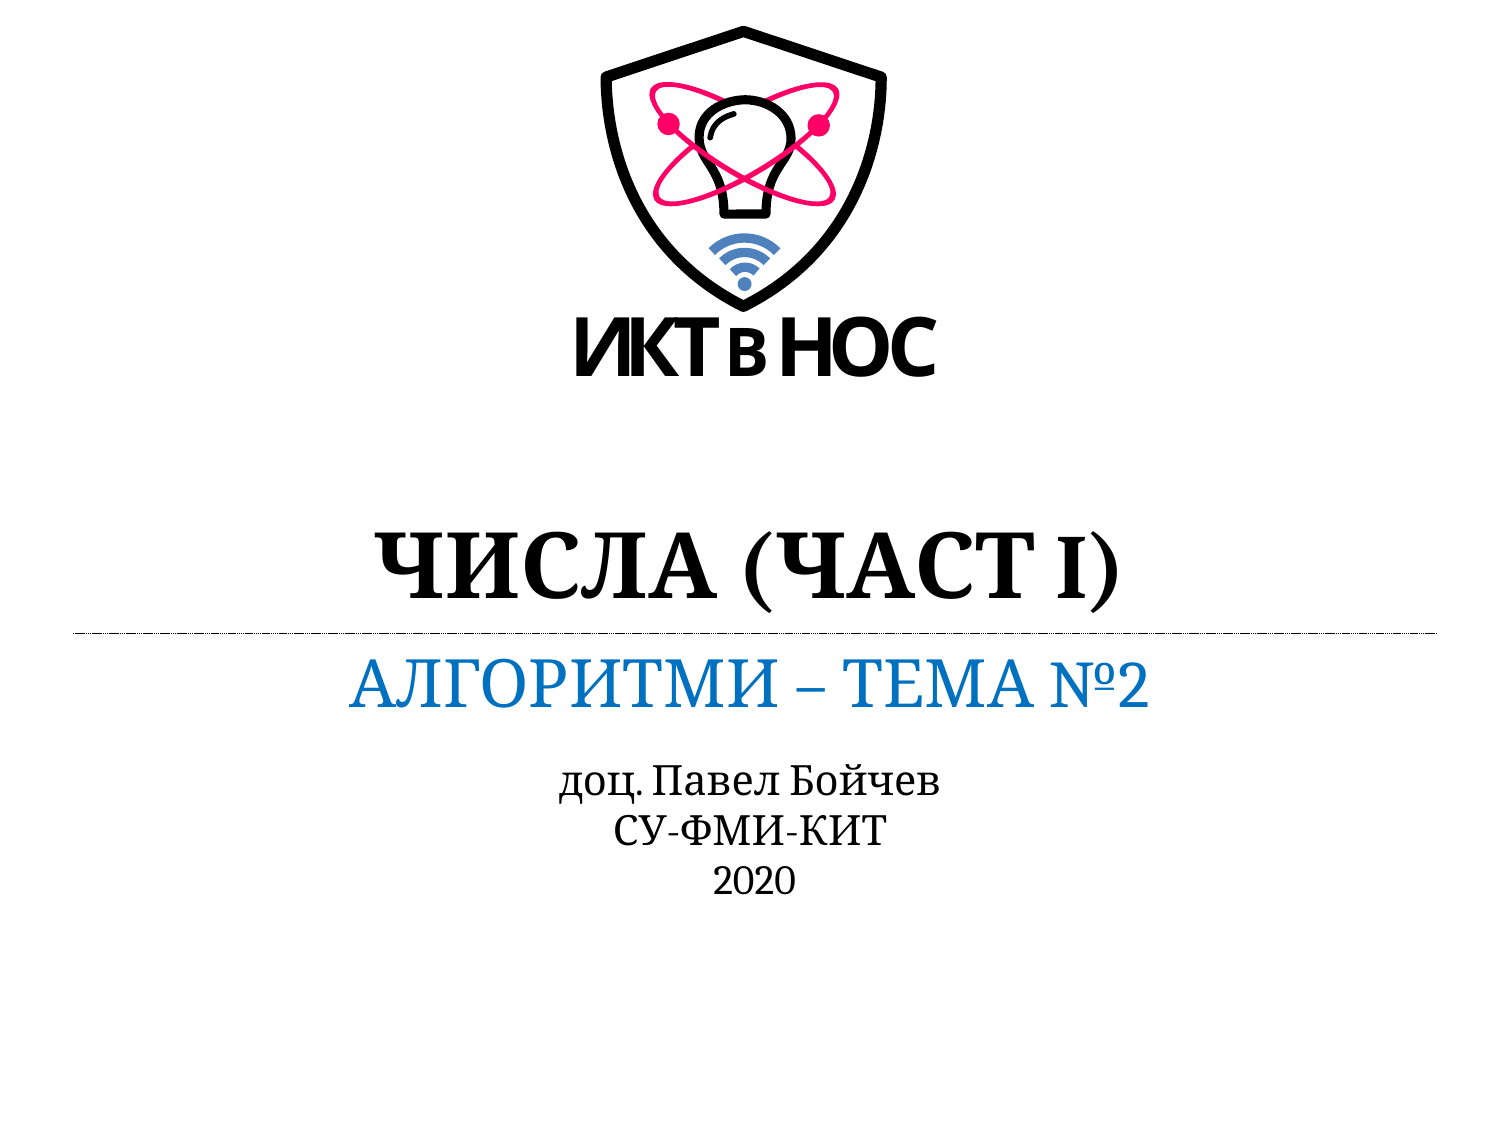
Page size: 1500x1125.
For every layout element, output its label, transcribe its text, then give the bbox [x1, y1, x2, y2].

title Числа (част I) [0, 380, 1500, 627]
subtitle Алгоритми – тема №2 [0, 630, 1500, 749]
